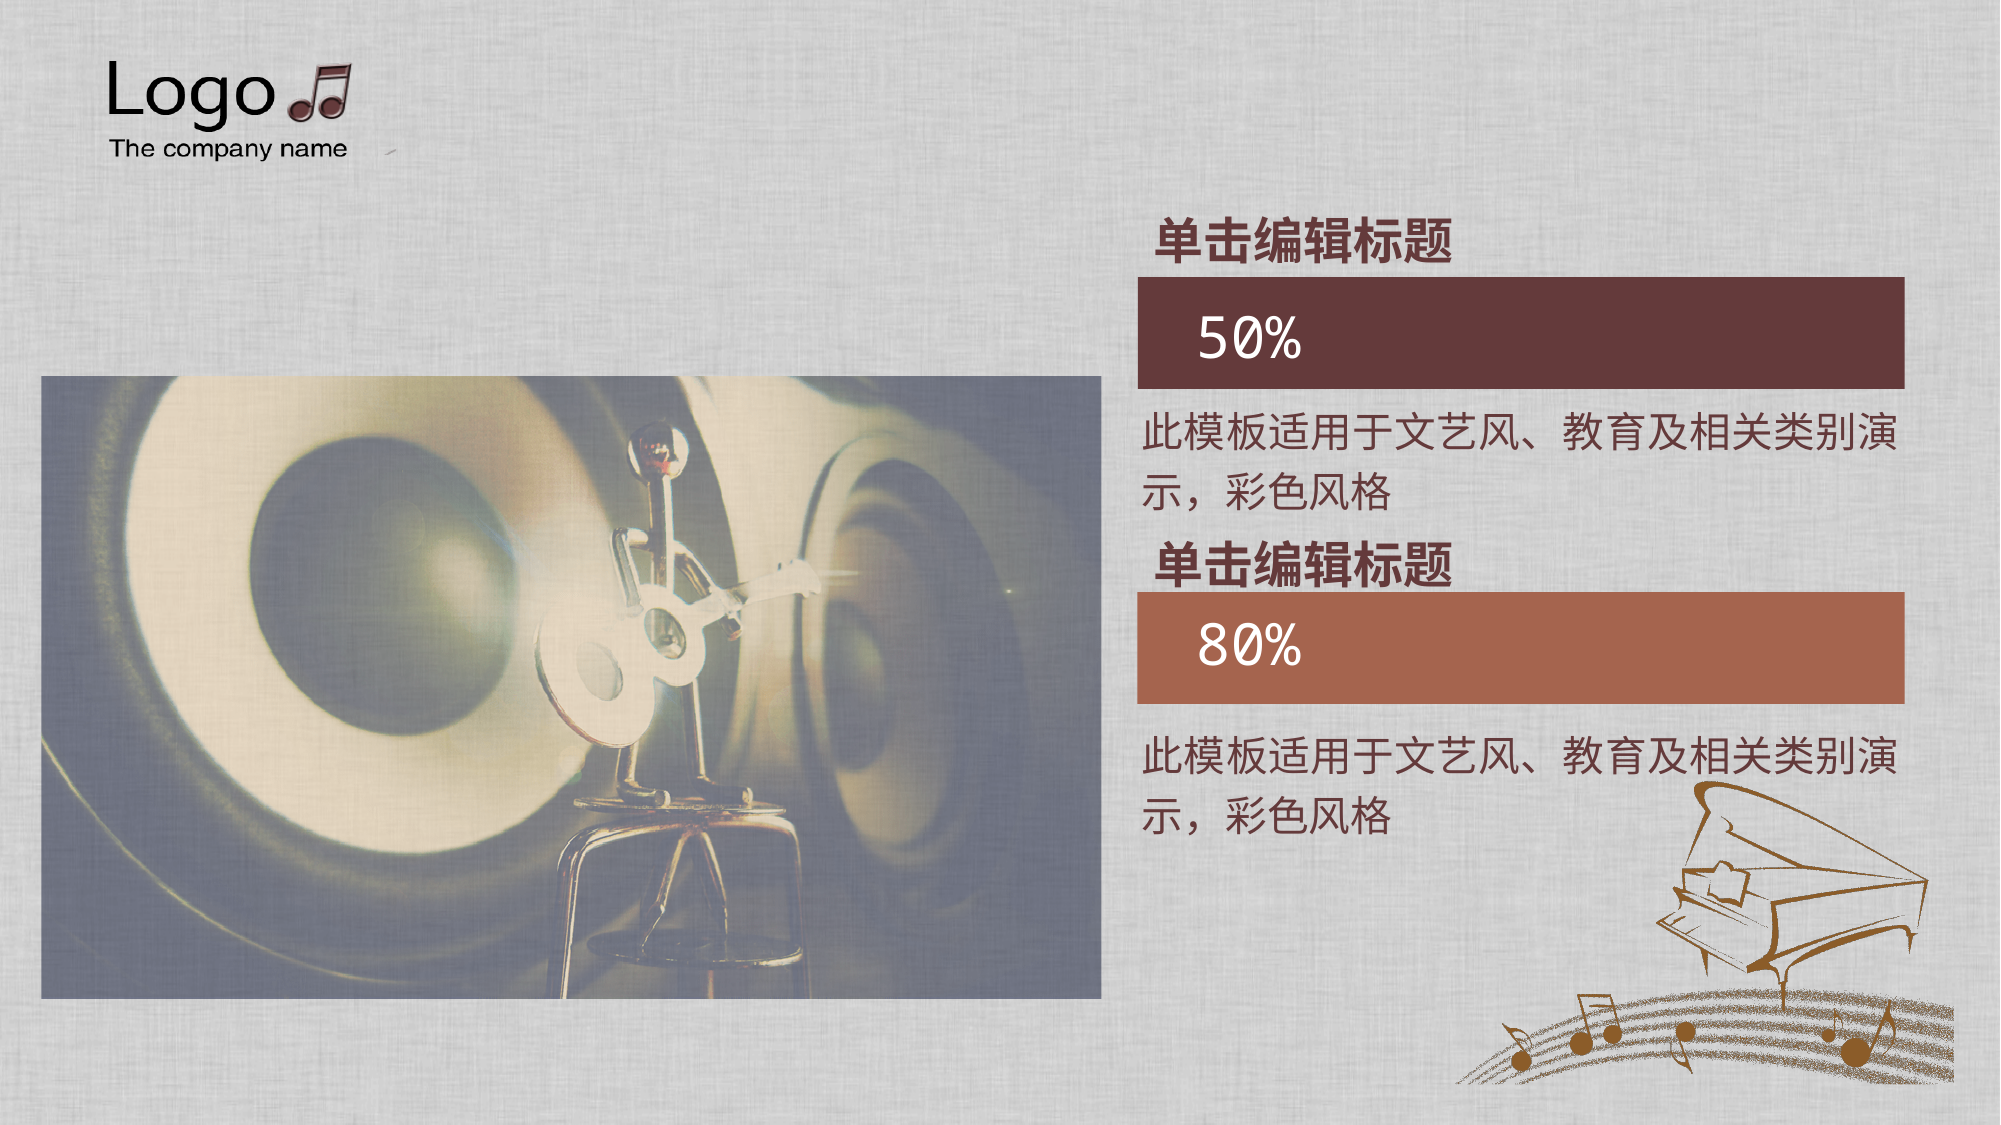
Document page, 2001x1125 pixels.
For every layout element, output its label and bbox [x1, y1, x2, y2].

picture [0, 0, 2000, 1125]
text_box [1127, 514, 1915, 849]
text_box [40, 376, 1102, 1000]
text_box [1127, 190, 1915, 514]
